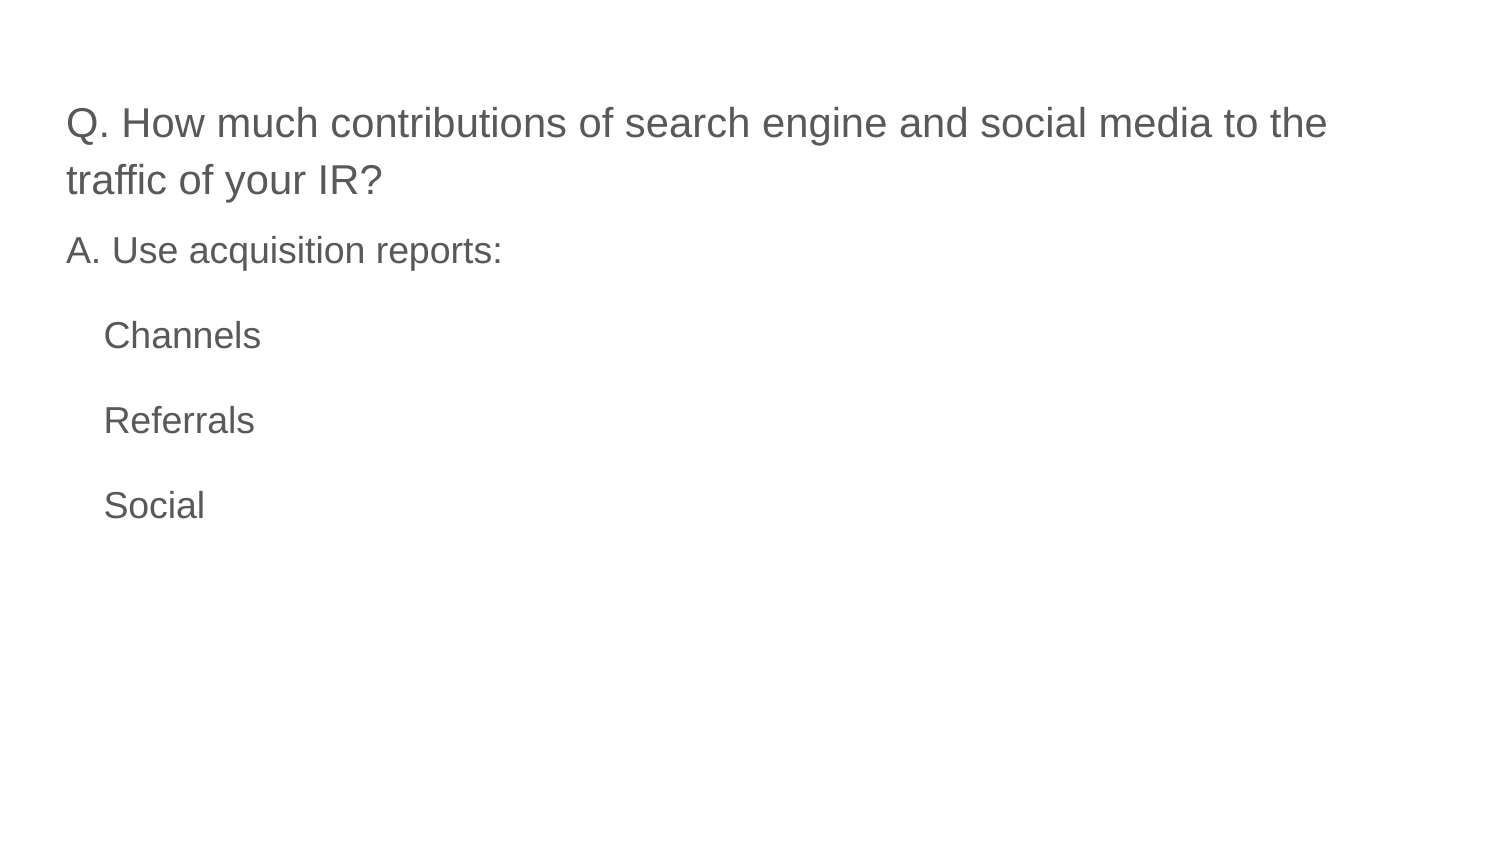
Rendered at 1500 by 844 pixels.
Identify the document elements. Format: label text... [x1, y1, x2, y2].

title Q. How much contributions of search engine and social media to the traffic of your IR? [51, 72, 1449, 204]
list A. Use acquisition reports: Channels Referrals Social [51, 204, 1449, 806]
